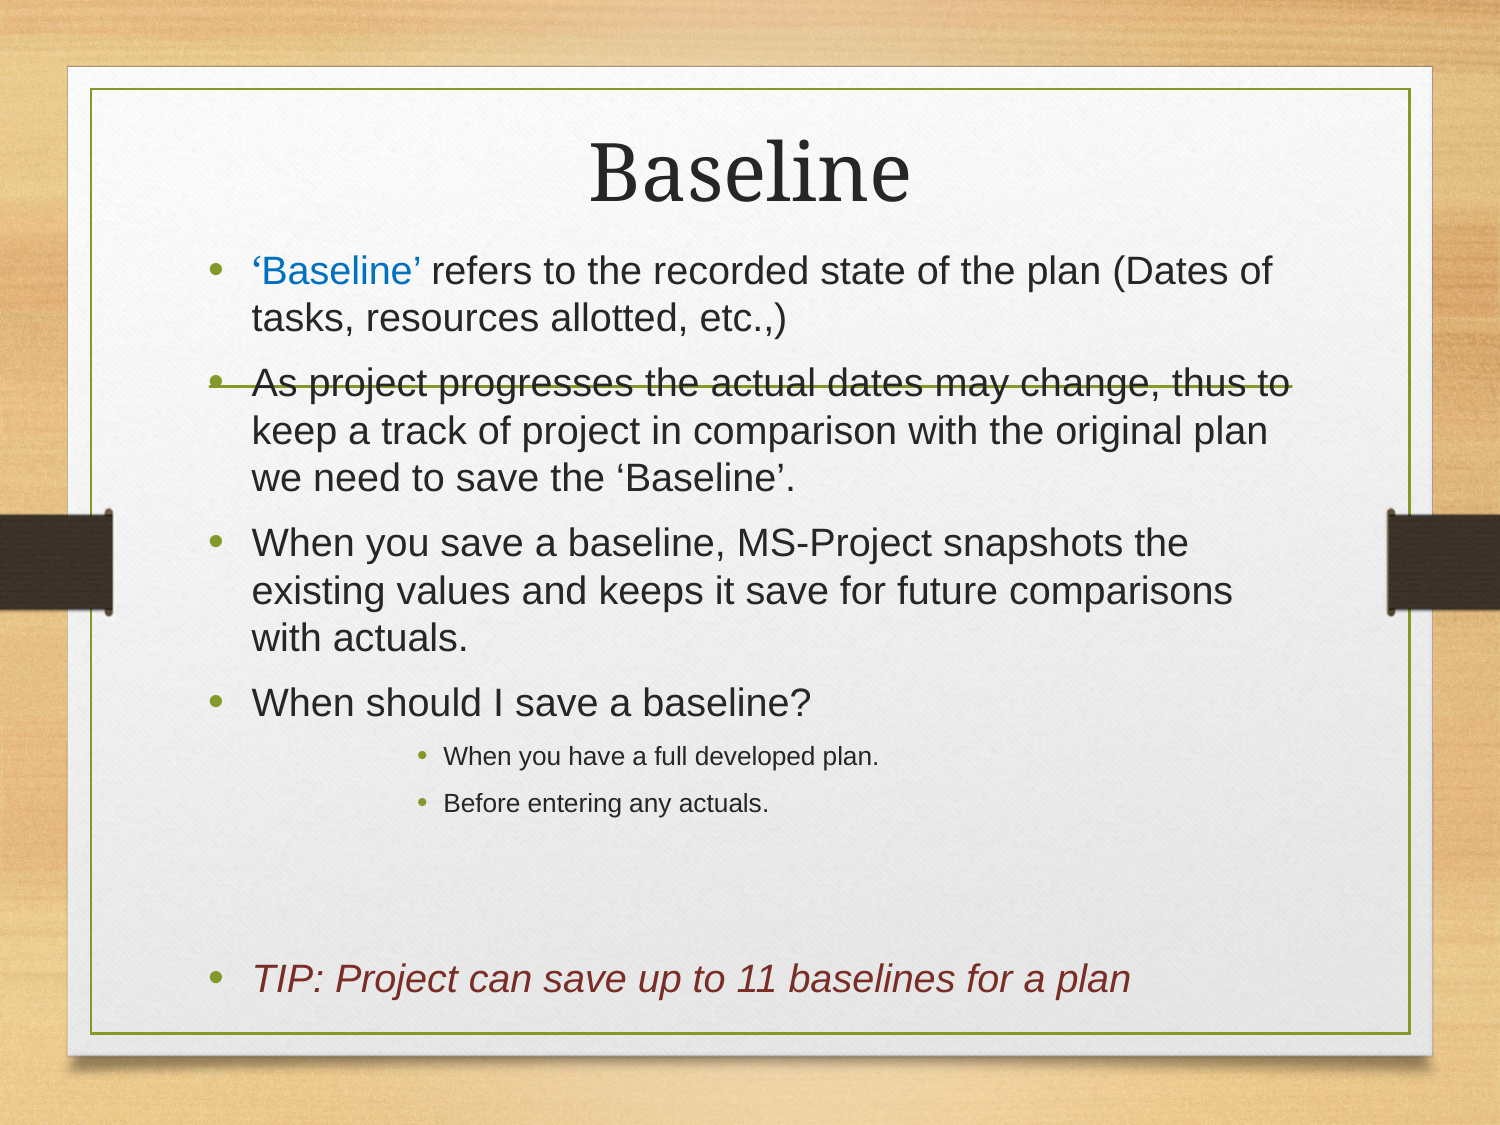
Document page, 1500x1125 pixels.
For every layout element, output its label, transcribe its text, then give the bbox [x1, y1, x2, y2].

title Baseline [193, 112, 1309, 225]
picture [0, 0, 1500, 1125]
list ‘Baseline’ refers to the recorded state of the plan (Dates of tasks, resources allotted, etc.,) As project progresses the actual dates may change, thus to keep a track of project in comparison with the original plan we need to save the ‘Baseline’. When you save a baseline, MS-Project snapshots the existing values and keeps it save for future comparisons with actuals. When should I save a baseline? When you have a full developed plan. Before entering any actuals. TIP: Project can save up to 11 baselines for a plan [193, 237, 1309, 1013]
